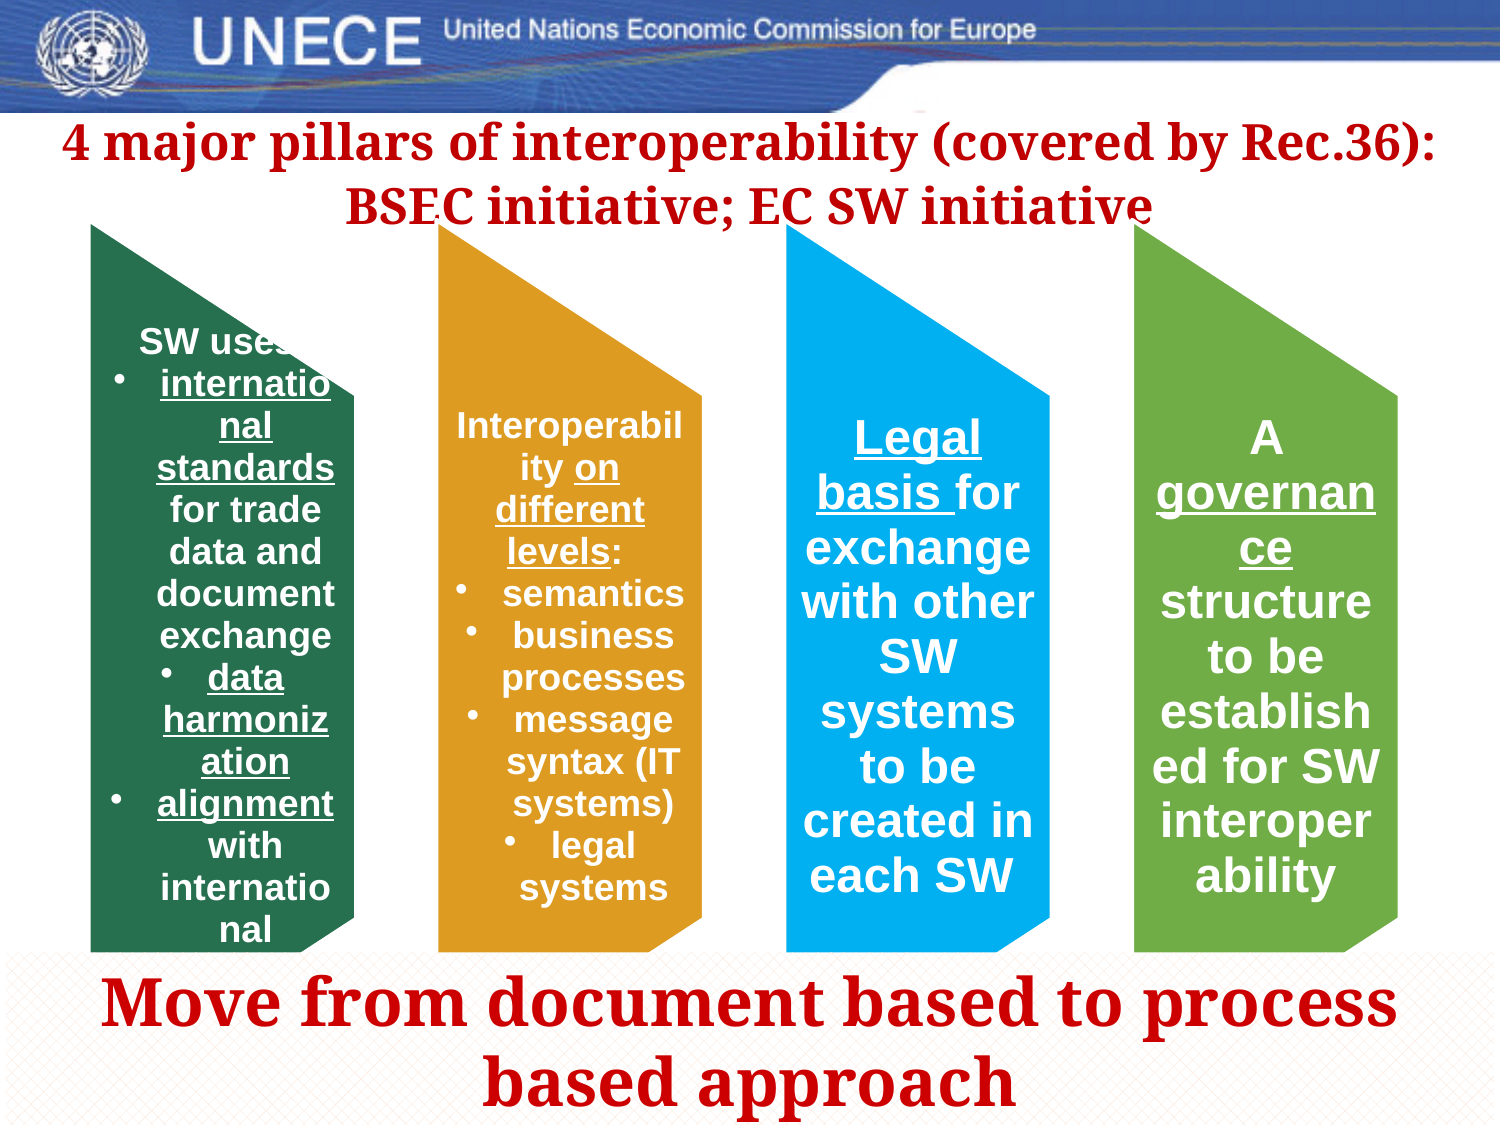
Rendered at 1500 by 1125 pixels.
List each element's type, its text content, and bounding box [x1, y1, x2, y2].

text_box Move from document based to process based approach [5, 952, 1495, 1125]
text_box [88, 219, 1400, 1094]
text_box 4 major pillars of interoperability (covered by Rec.36): BSEC initiative; EC SW initiative [5, 98, 1495, 242]
picture [0, 0, 1500, 113]
